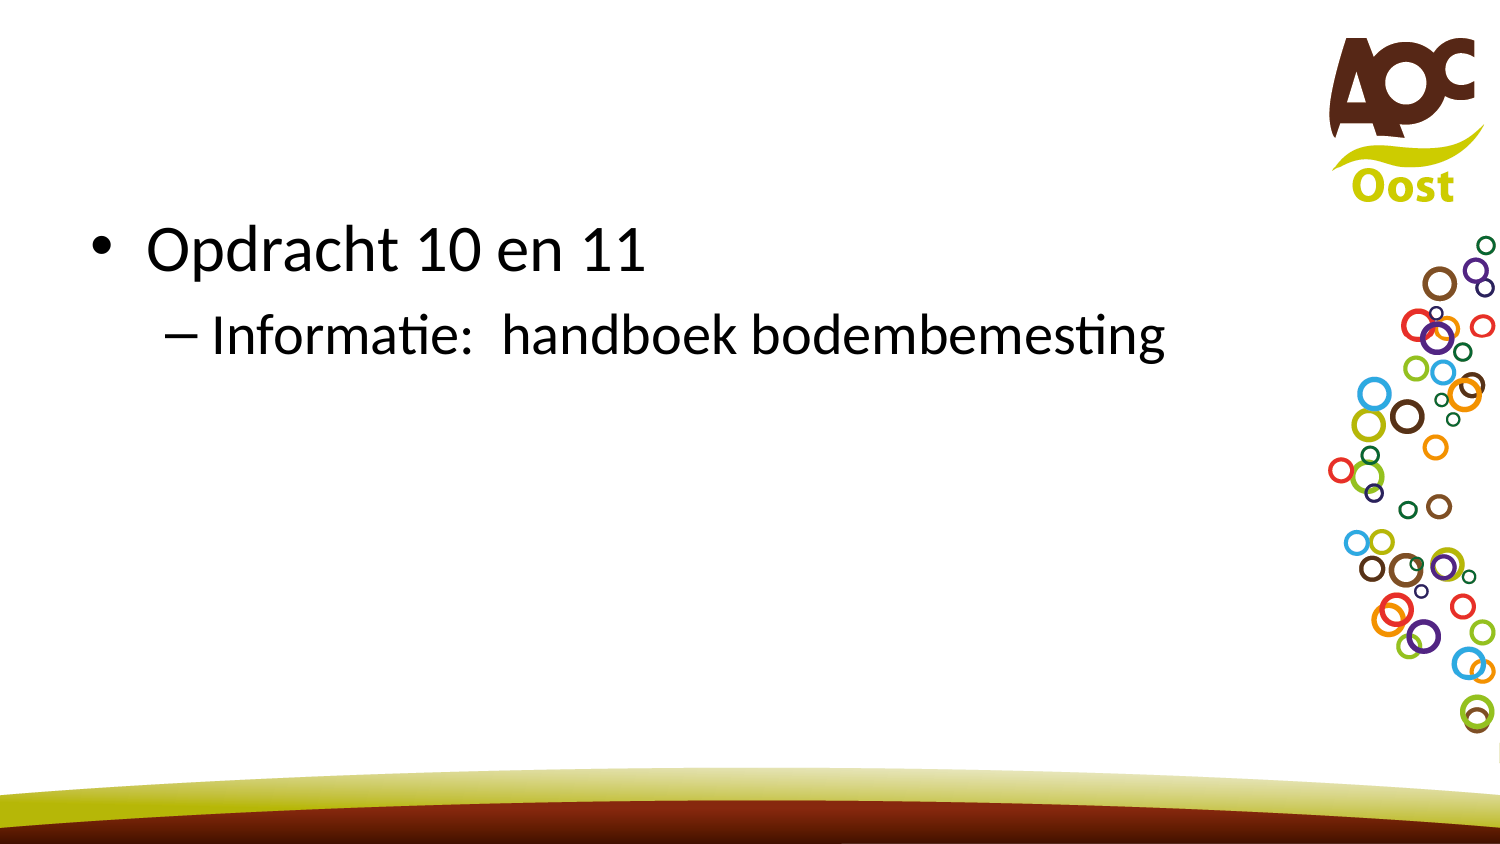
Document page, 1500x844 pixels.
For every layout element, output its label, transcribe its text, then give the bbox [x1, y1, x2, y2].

list Opdracht 10 en 11 Informatie: handboek bodembemesting [75, 196, 1425, 754]
picture [0, 0, 1500, 844]
